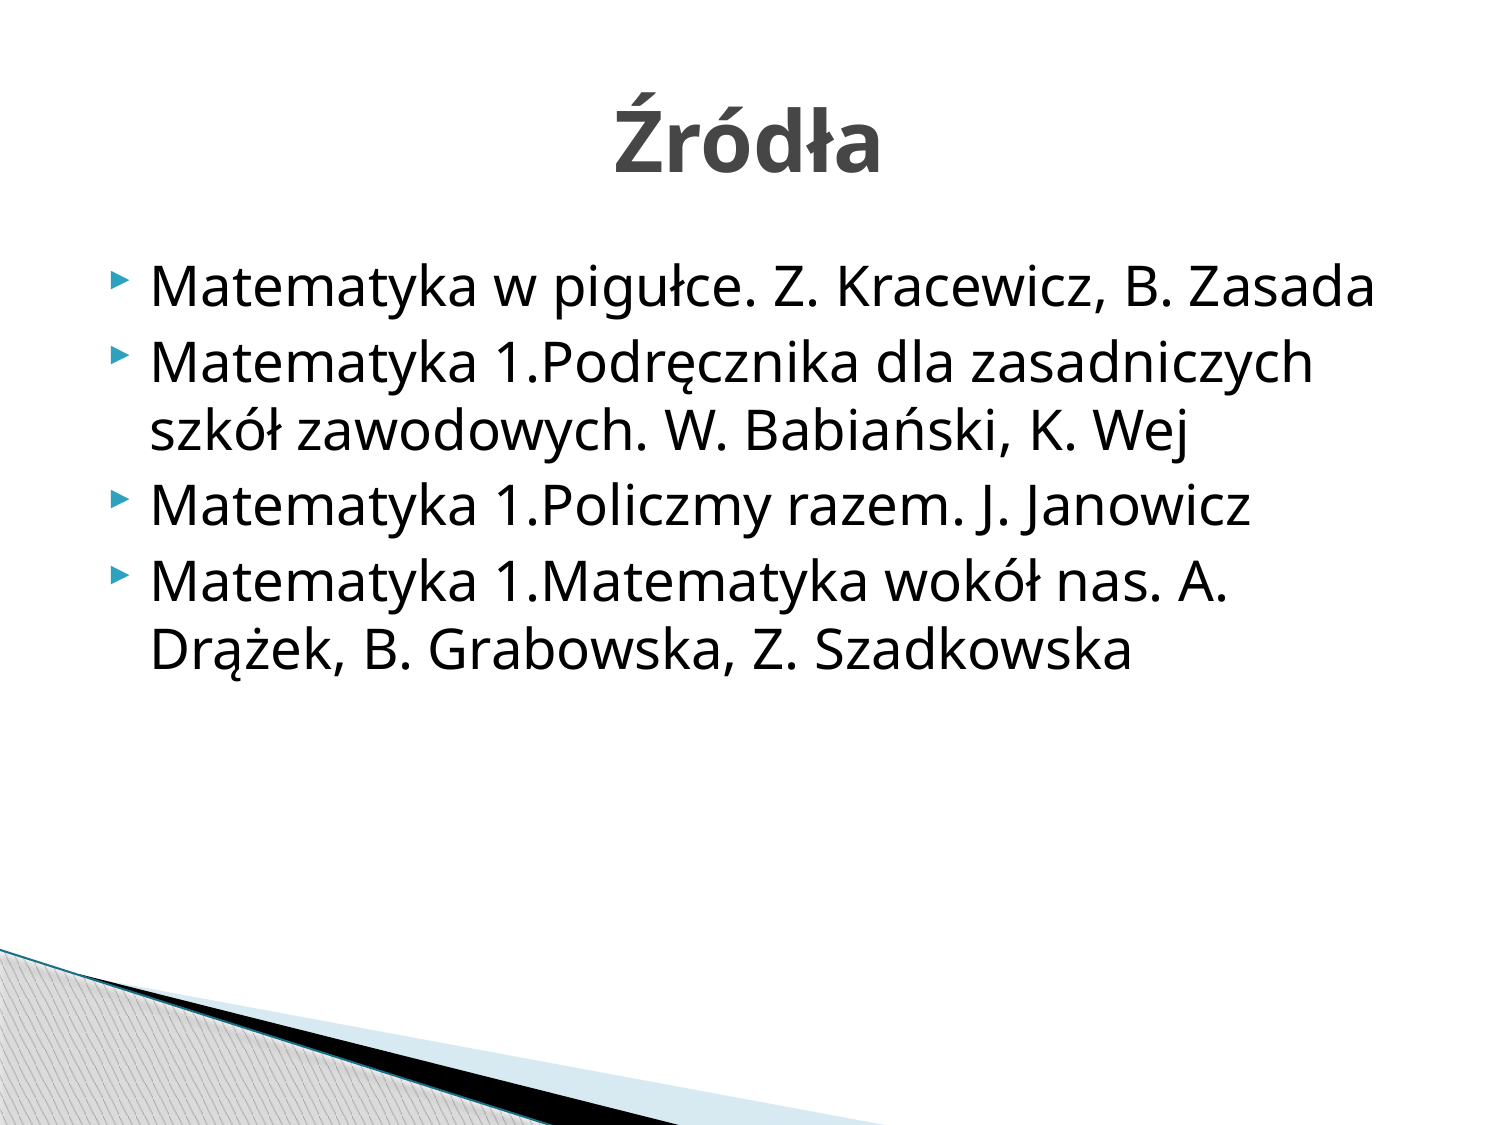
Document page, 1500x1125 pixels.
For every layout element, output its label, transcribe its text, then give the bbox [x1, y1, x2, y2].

title Źródła [75, 45, 1425, 233]
list Matematyka w pigułce. Z. Kracewicz, B. Zasada Matematyka 1.Podręcznika dla zasadniczych szkół zawodowych. W. Babiański, K. Wej Matematyka 1.Policzmy razem. J. Janowicz Matematyka 1.Matematyka wokół nas. A. Drążek, B. Grabowska, Z. Szadkowska [75, 243, 1425, 986]
